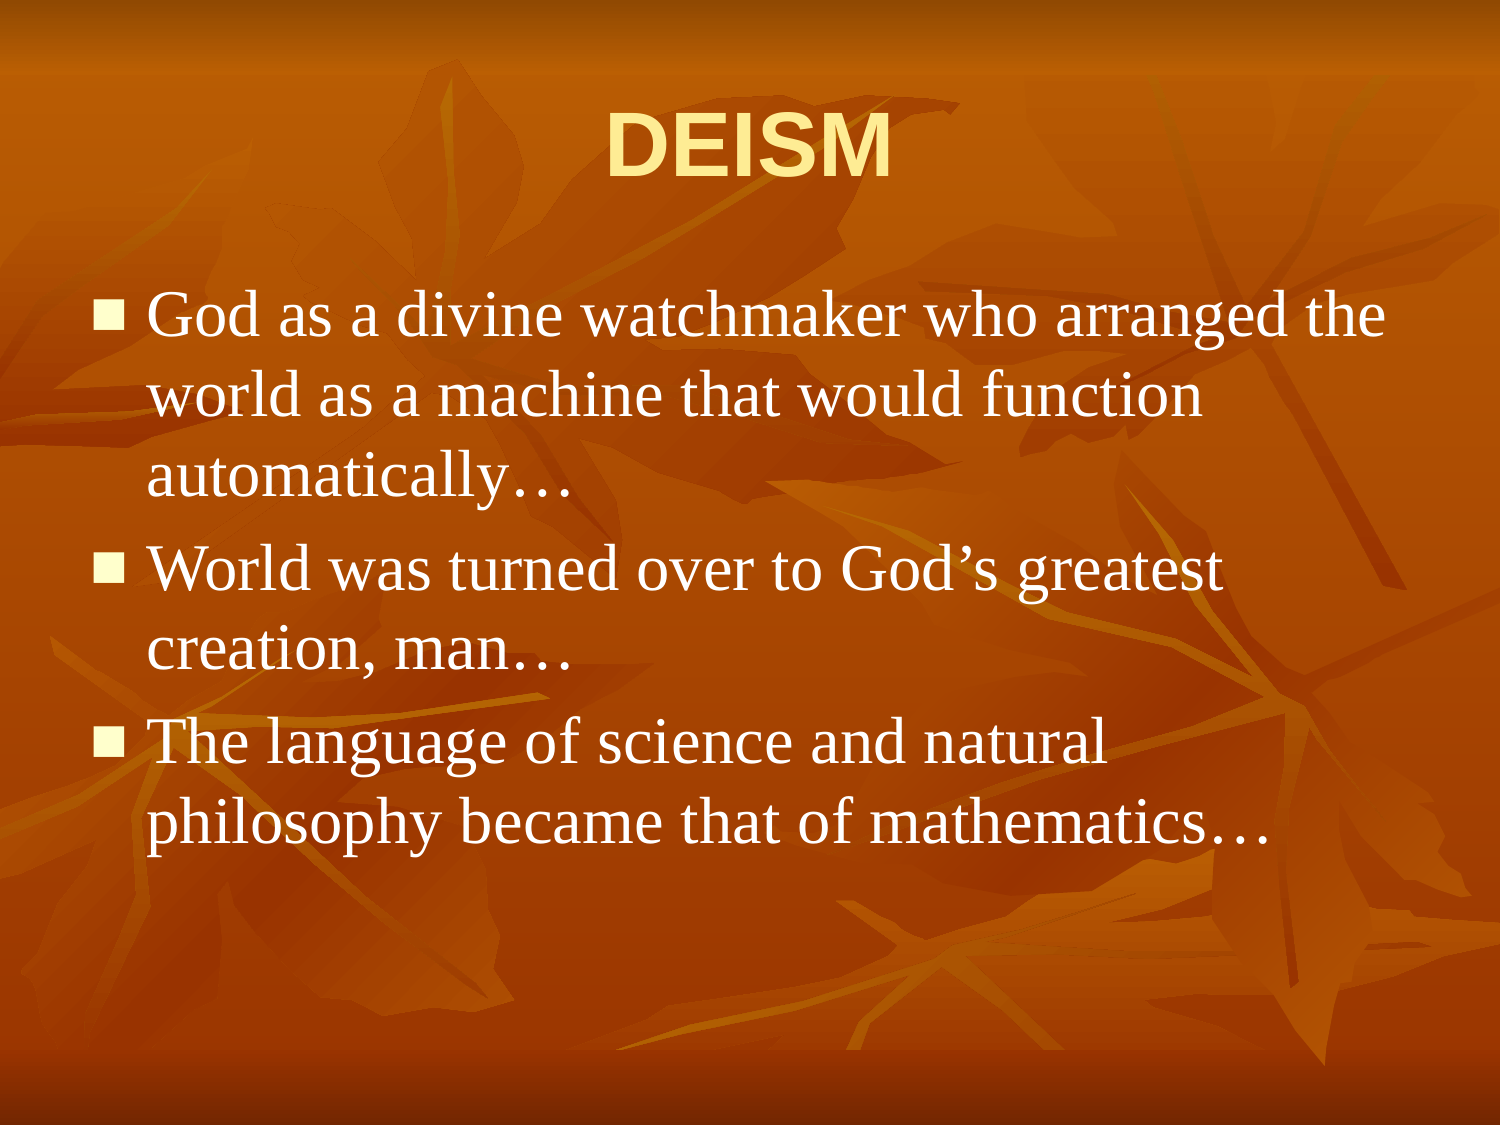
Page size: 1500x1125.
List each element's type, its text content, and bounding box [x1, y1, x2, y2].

list God as a divine watchmaker who arranged the world as a machine that would function automatically… World was turned over to God’s greatest creation, man… The language of science and natural philosophy became that of mathematics… [75, 262, 1425, 1006]
title DEISM [75, 45, 1425, 234]
